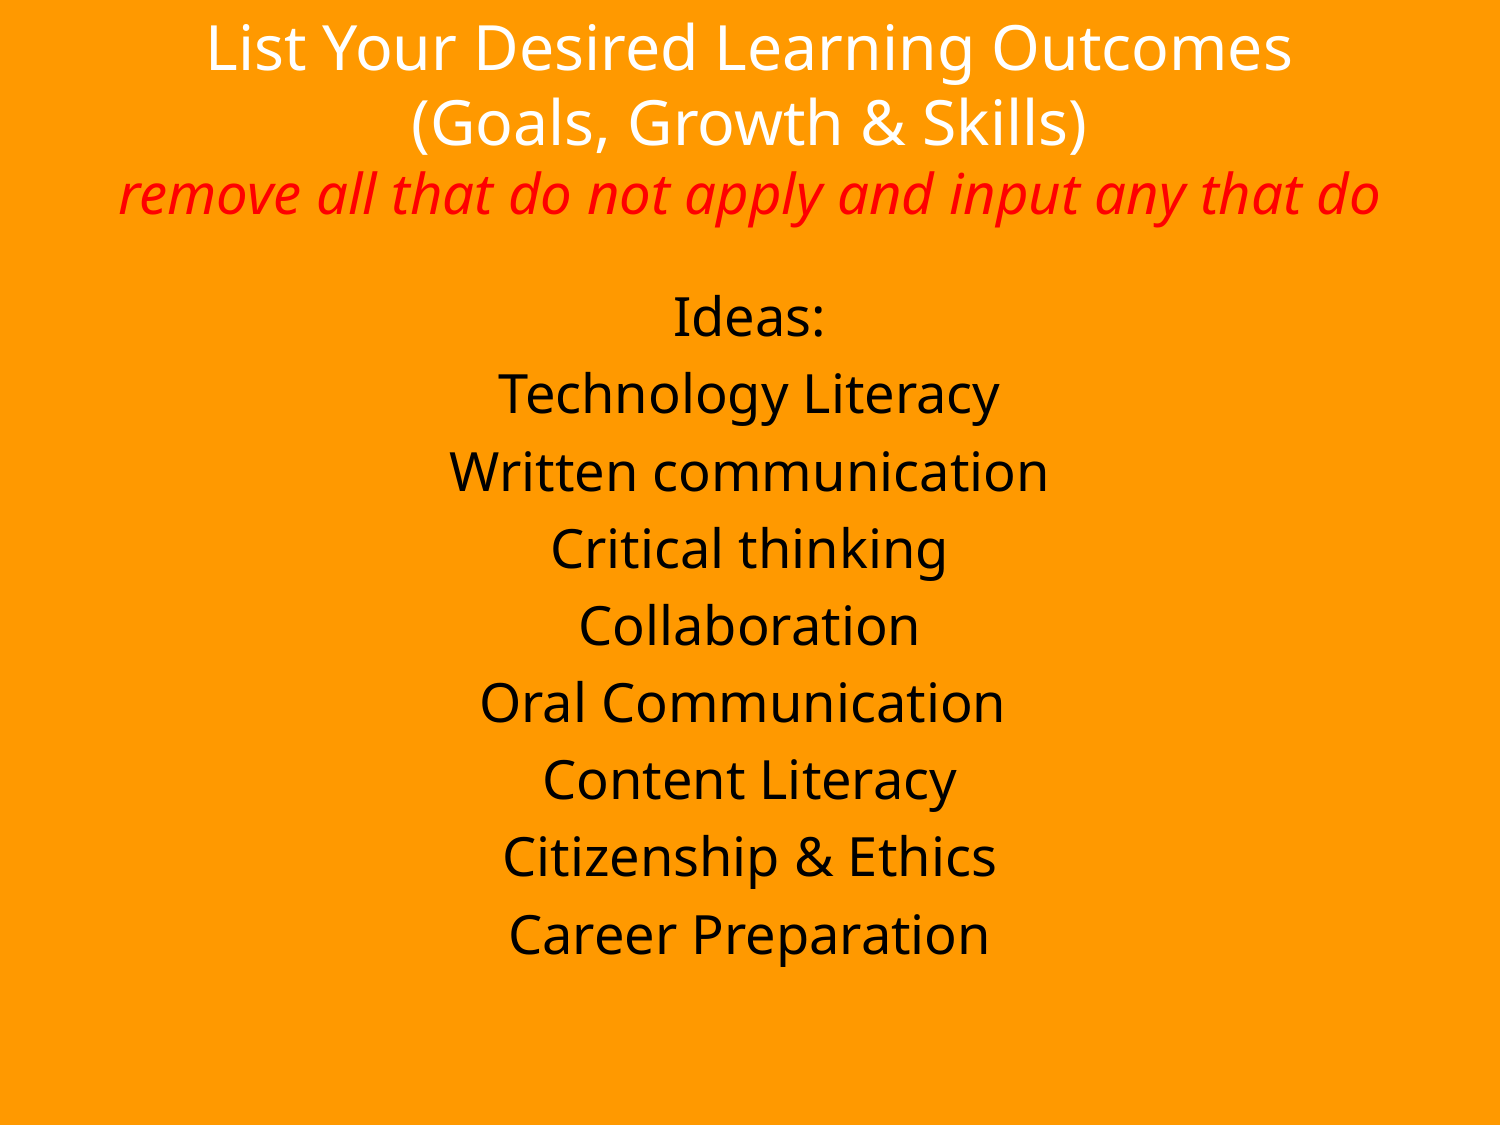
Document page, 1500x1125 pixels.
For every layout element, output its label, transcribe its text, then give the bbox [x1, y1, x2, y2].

subtitle Ideas: Technology Literacy Written communication Critical thinking Collaboration Oral Communication Content Literacy Citizenship & Ethics Career Preparation [0, 275, 1500, 1125]
title List Your Desired Learning Outcomes (Goals, Growth & Skills) remove all that do not apply and input any that do [0, 0, 1500, 242]
